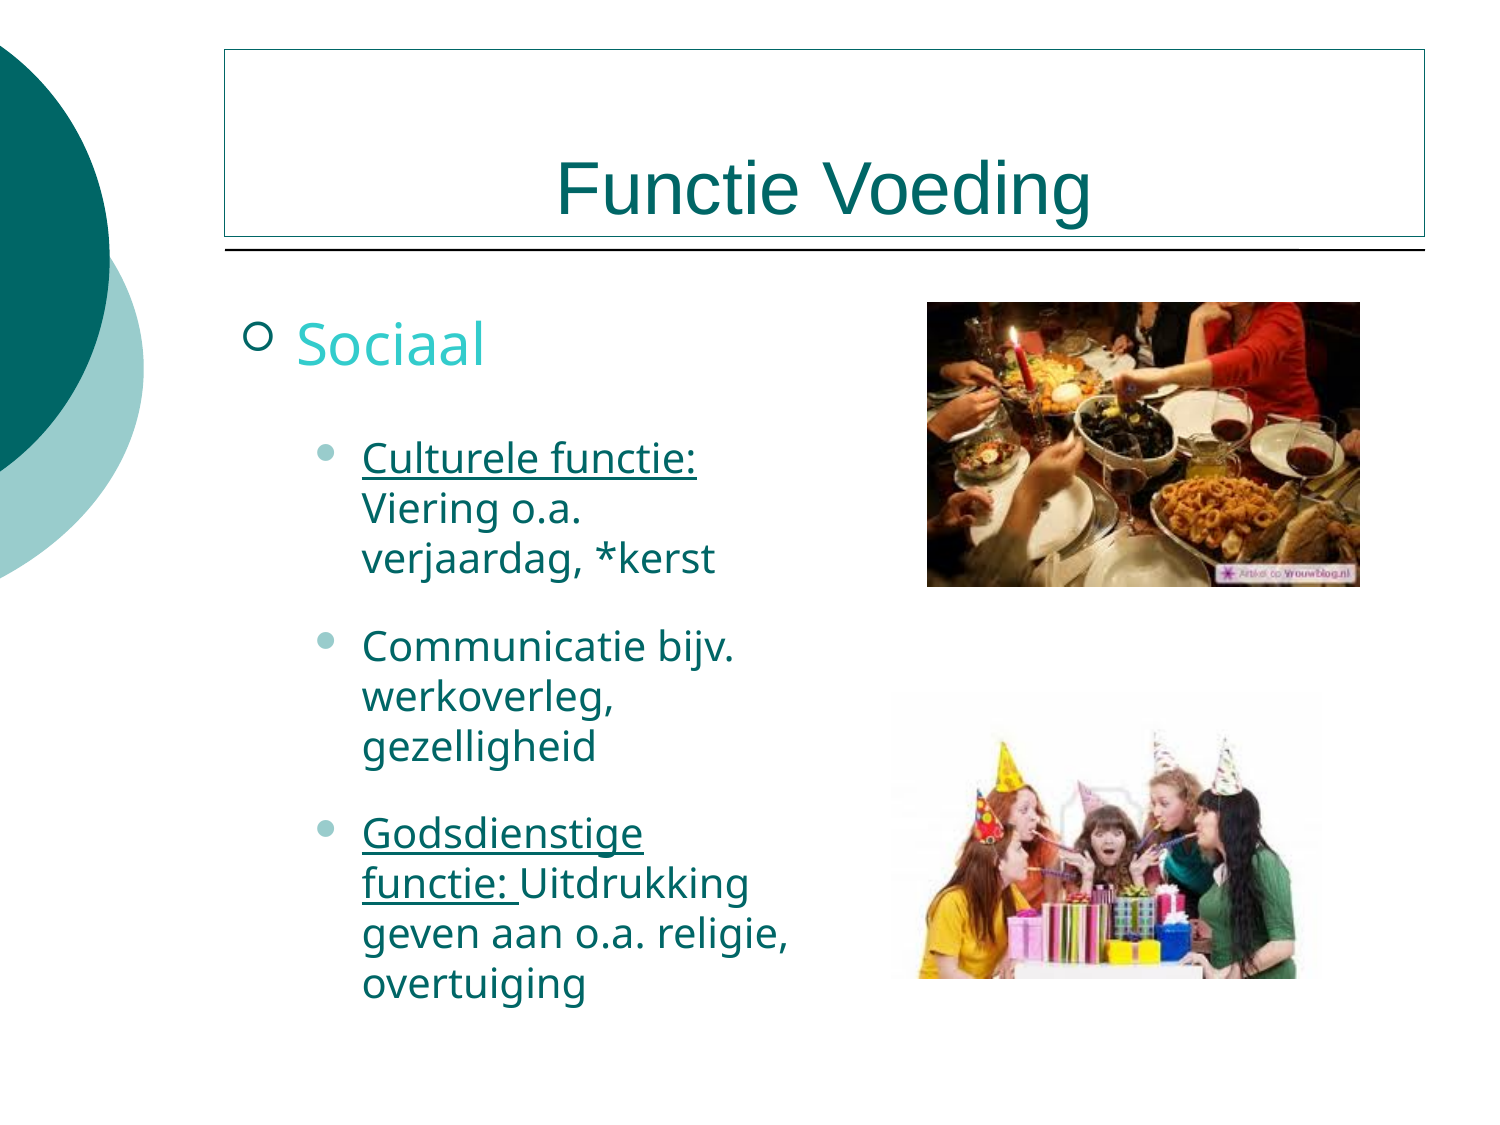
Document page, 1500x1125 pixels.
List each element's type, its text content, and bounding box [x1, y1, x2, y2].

title Functie Voeding [224, 49, 1425, 237]
picture [927, 302, 1360, 587]
list Sociaal Culturele functie: Viering o.a. verjaardag, *kerst Communicatie bijv. werkoverleg, gezelligheid Godsdienstige functie: Uitdrukking geven aan o.a. religie, overtuiging [224, 299, 812, 1047]
picture [891, 692, 1322, 979]
